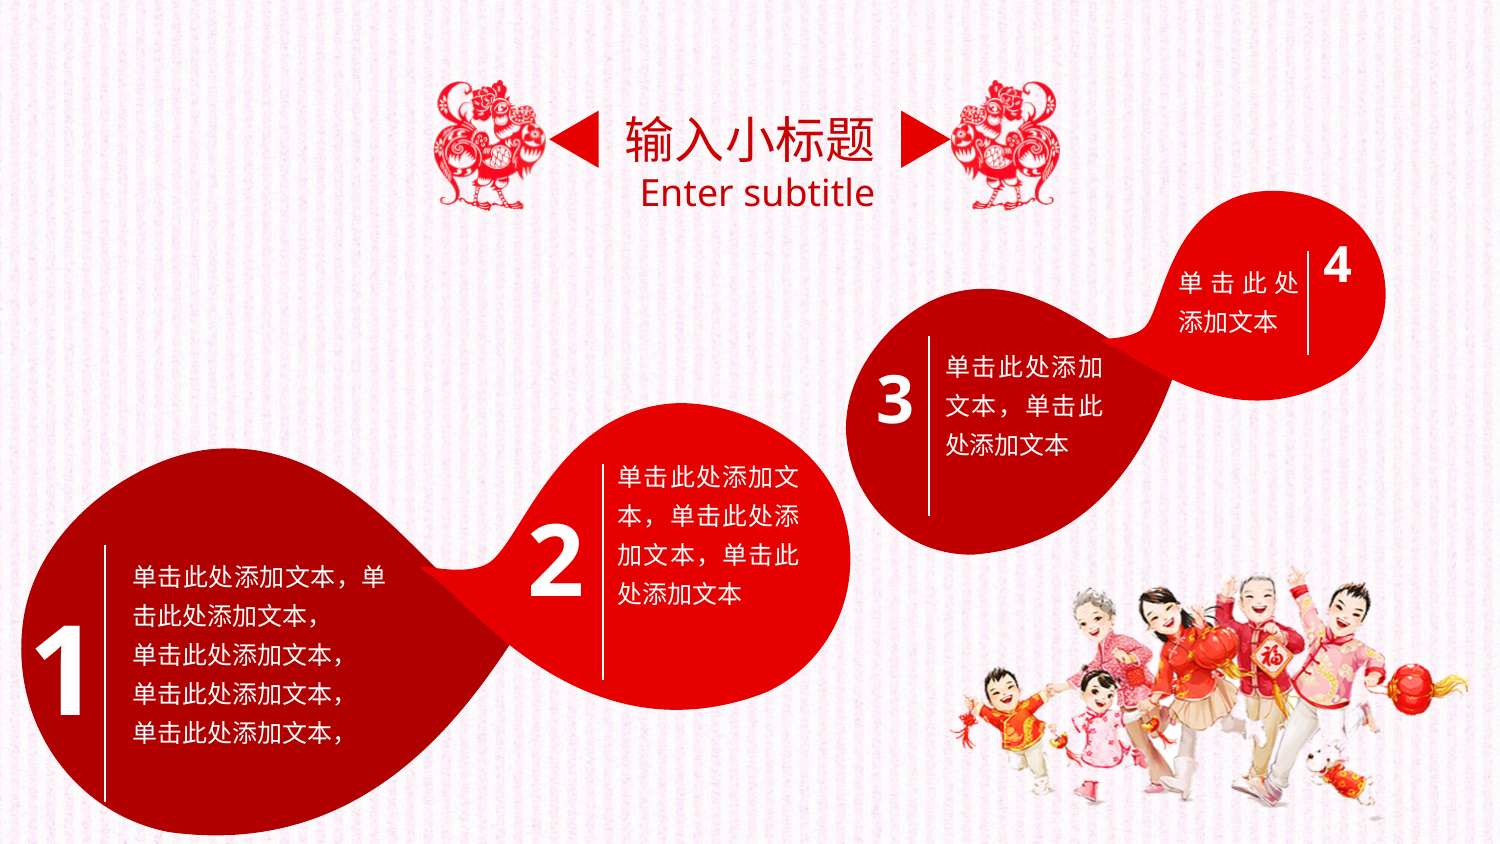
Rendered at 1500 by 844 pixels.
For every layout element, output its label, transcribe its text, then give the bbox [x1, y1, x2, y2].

text_box 单击此处添加文本，单击此处添加文本 [930, 335, 1119, 467]
text_box 单击此处添加文本 [1163, 250, 1307, 344]
text_box [1178, 190, 1359, 250]
text_box 2 [512, 489, 594, 624]
text_box [899, 108, 925, 170]
text_box 4 [1308, 224, 1390, 300]
text_box 1 [13, 583, 95, 749]
text_box [874, 288, 1104, 349]
text_box [845, 369, 924, 513]
text_box [1119, 285, 1386, 401]
text_box 3 [861, 349, 924, 445]
text_box 单击此处添加文本，单击此处添加文本，单击此处添加文本 [603, 444, 815, 616]
picture [0, 0, 1500, 844]
text_box [571, 108, 601, 170]
text_box 单击此处添加文本，单击此处添加文本， 单击此处添加文本， 单击此处添加文本， 单击此处添加文本， [117, 545, 402, 755]
text_box [33, 448, 509, 836]
text_box 输入小标题 [610, 101, 890, 177]
text_box [420, 403, 851, 710]
text_box [934, 351, 1173, 513]
text_box Enter subtitle [624, 161, 891, 222]
